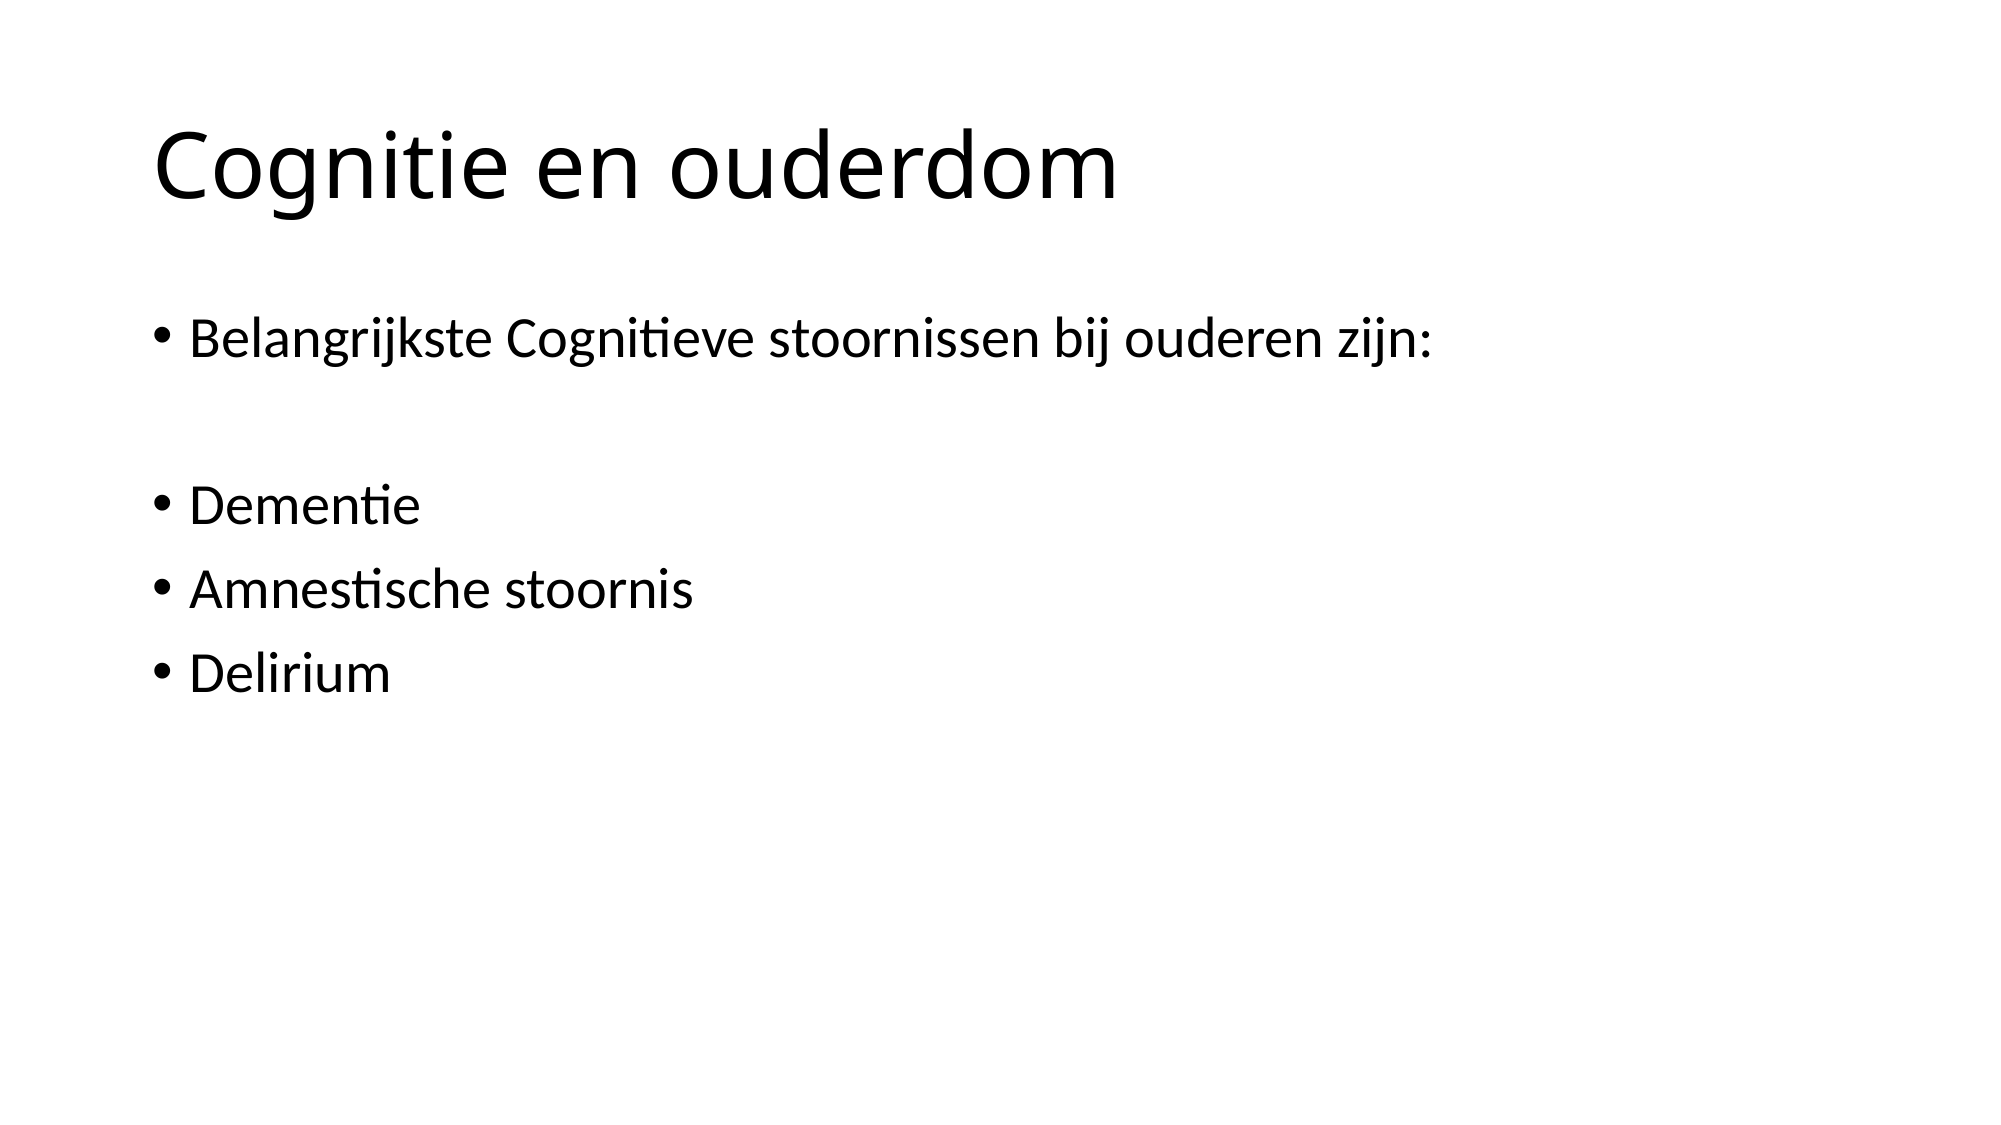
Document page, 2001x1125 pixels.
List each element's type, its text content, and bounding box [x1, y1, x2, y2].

title Cognitie en ouderdom [137, 59, 1863, 278]
list Belangrijkste Cognitieve stoornissen bij ouderen zijn: Dementie Amnestische stoornis Delirium [137, 299, 1863, 1014]
